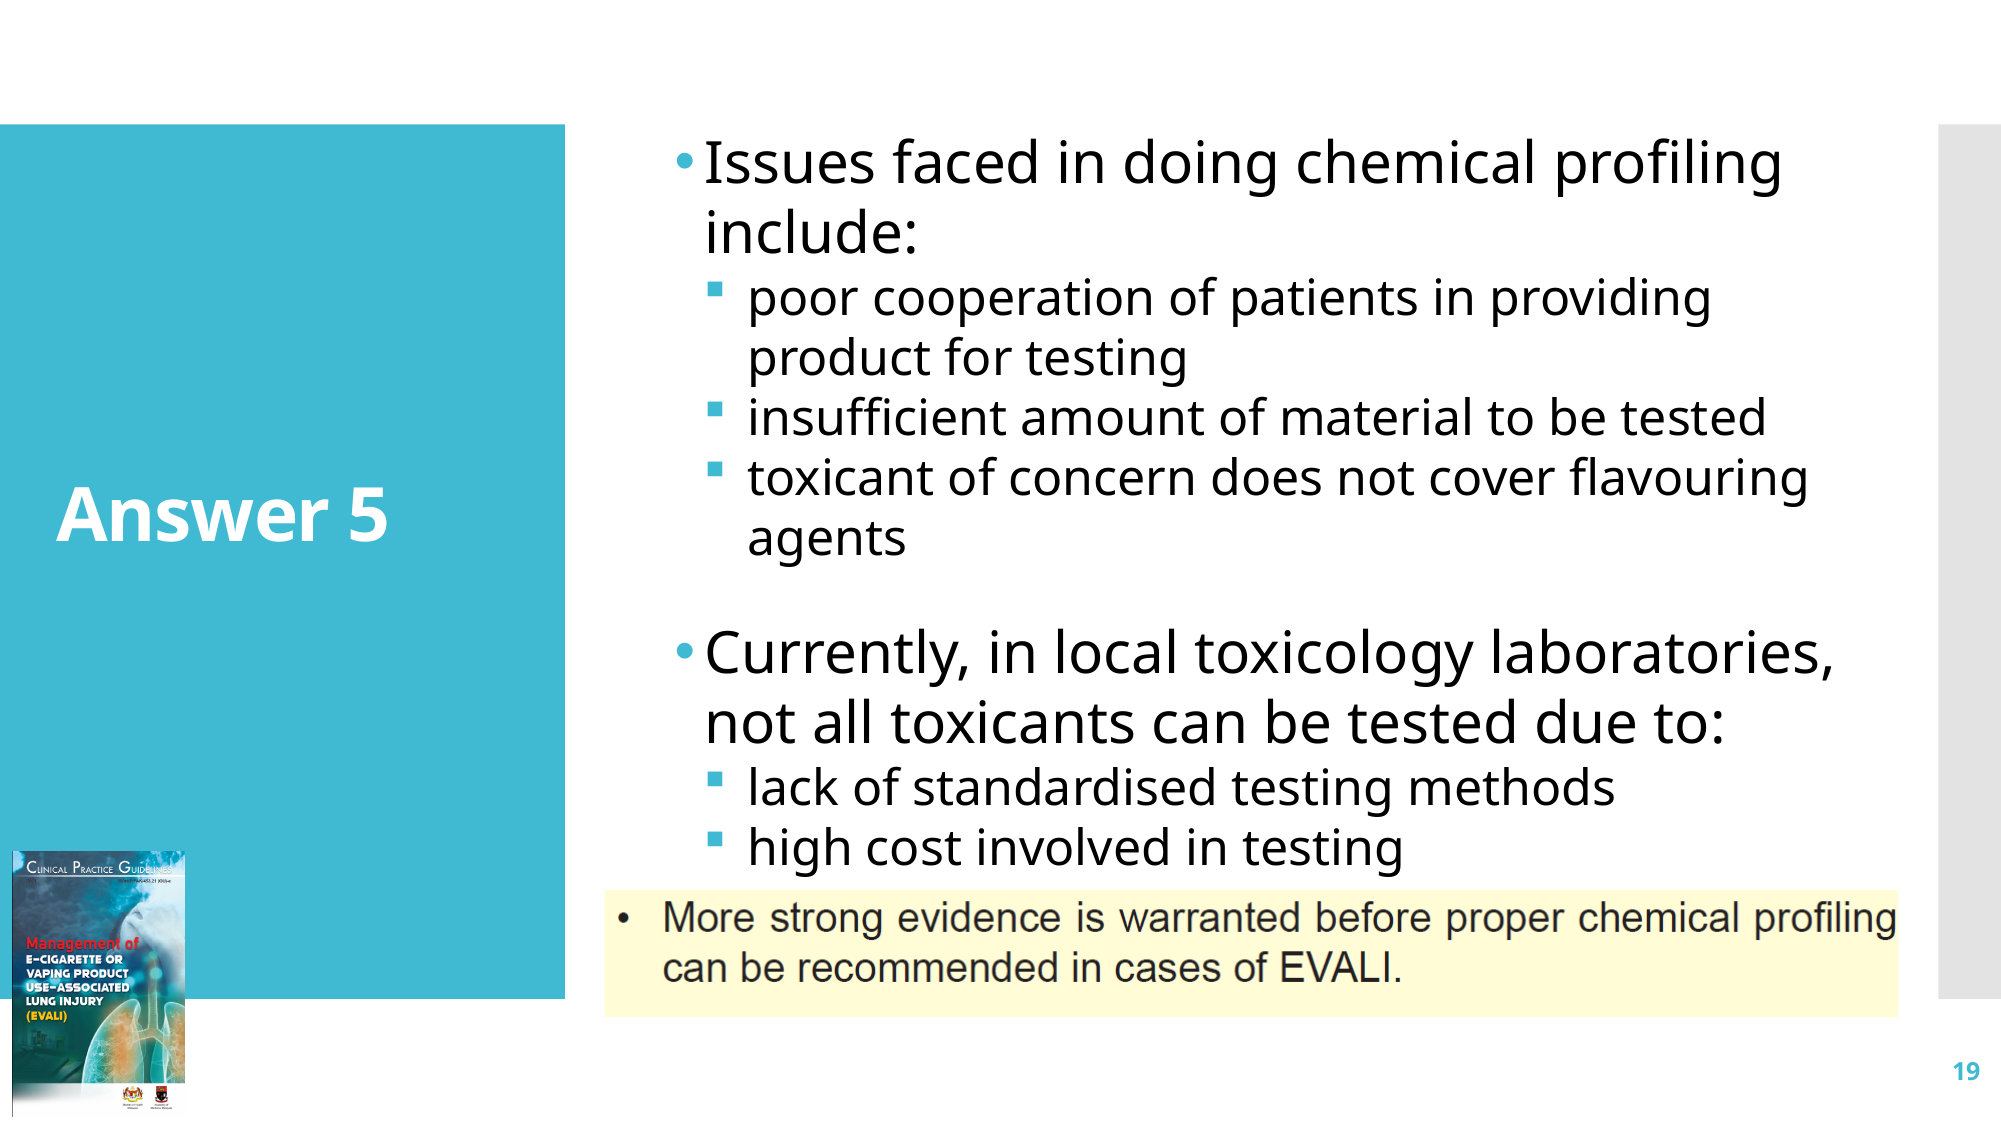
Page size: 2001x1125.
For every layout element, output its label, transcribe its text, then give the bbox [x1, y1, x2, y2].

slide_number 19 [1744, 1042, 1996, 1103]
picture [113, 906, 120, 913]
picture [604, 889, 1899, 1017]
title Answer 5 [41, 184, 525, 940]
picture [11, 851, 23, 871]
list Issues faced in doing chemical profiling include: poor cooperation of patients in providing product for testing insufficient amount of material to be tested toxicant of concern does not cover flavouring agents Currently, in local toxicology laboratories, not all toxicants can be tested due to: lack of standardised testing methods high cost involved in testing [659, 132, 1860, 868]
picture [11, 851, 185, 1118]
